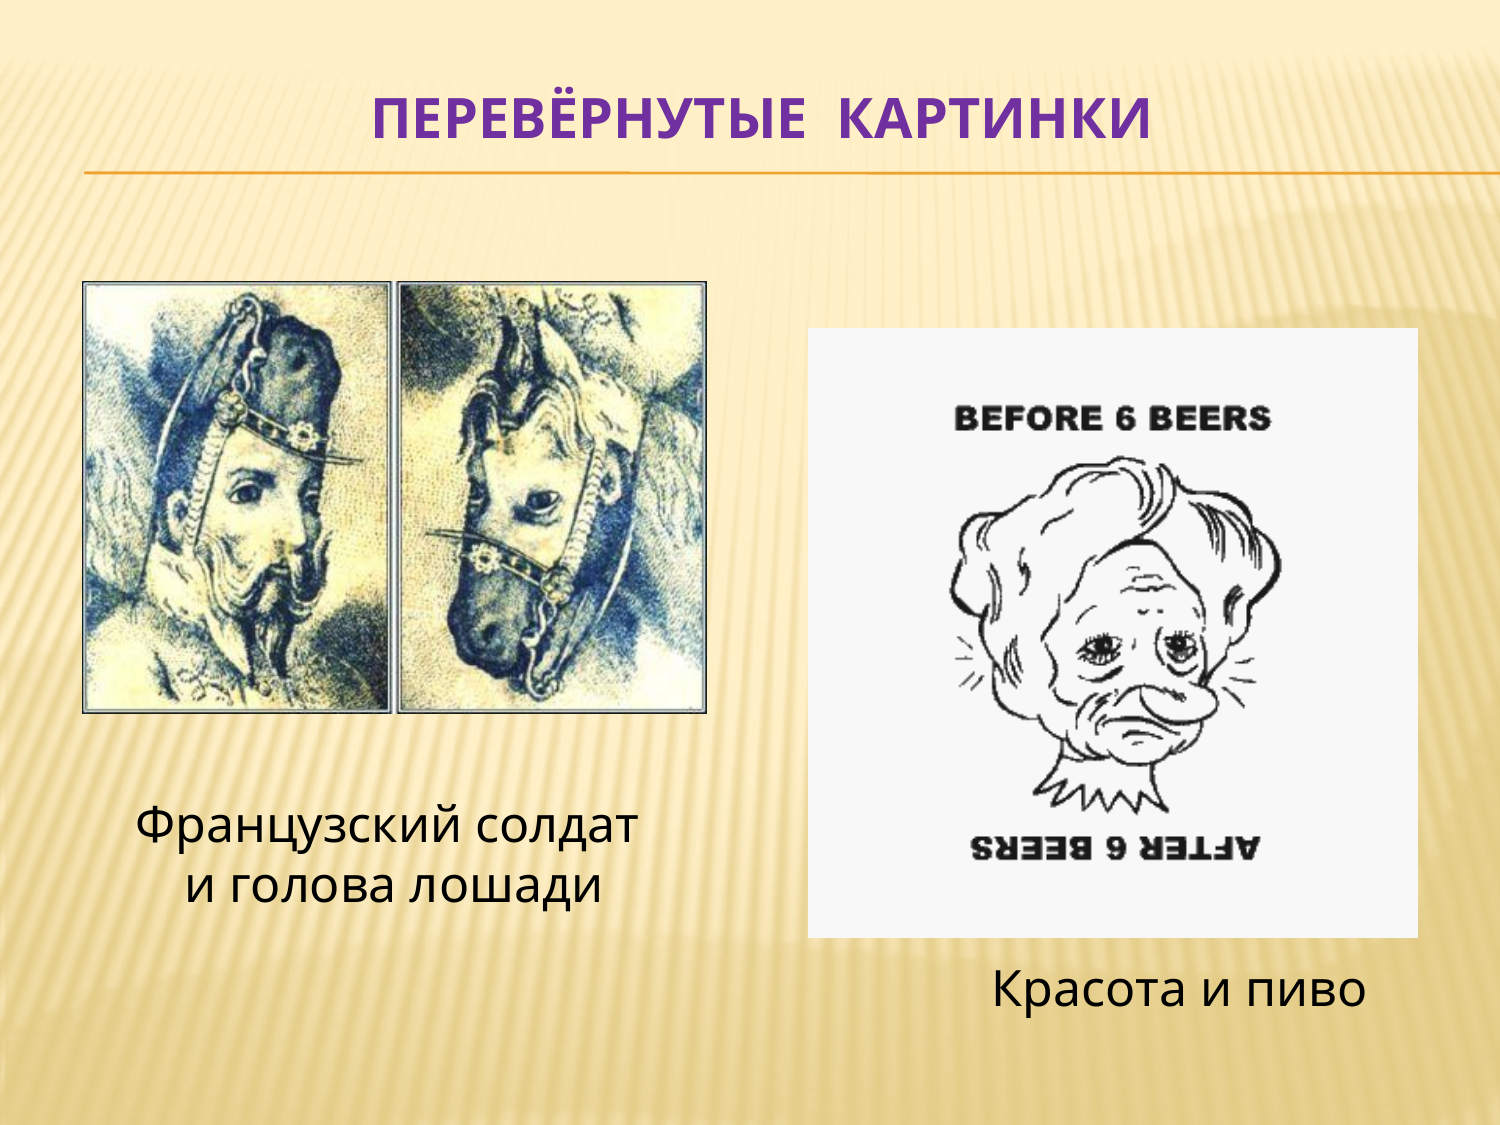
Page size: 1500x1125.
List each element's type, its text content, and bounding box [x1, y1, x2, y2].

text_box Красота и пиво [977, 956, 1383, 1024]
text_box Французский солдат и голова лошади [120, 785, 668, 920]
picture [808, 327, 1419, 938]
title Перевёрнутые картинки [50, 75, 1475, 213]
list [81, 280, 708, 715]
